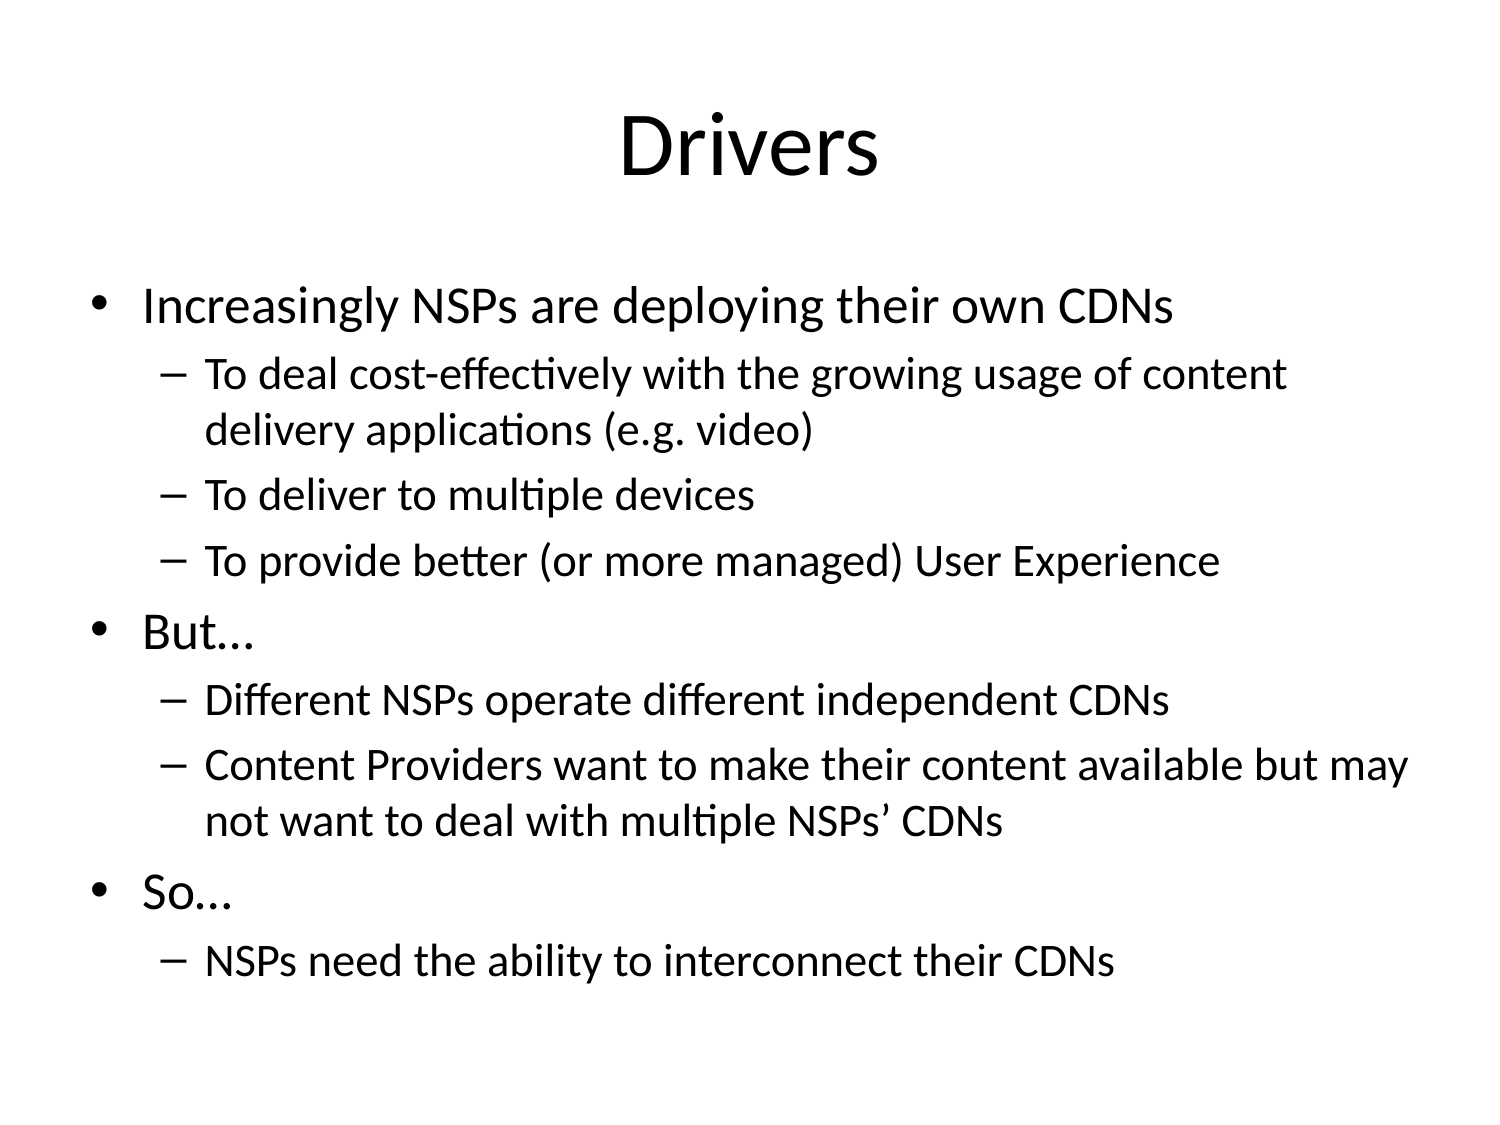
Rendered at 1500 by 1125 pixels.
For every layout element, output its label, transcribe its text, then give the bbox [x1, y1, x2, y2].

list Increasingly NSPs are deploying their own CDNs To deal cost-effectively with the growing usage of content delivery applications (e.g. video) To deliver to multiple devices To provide better (or more managed) User Experience But… Different NSPs operate different independent CDNs Content Providers want to make their content available but may not want to deal with multiple NSPs’ CDNs So… NSPs need the ability to interconnect their CDNs [75, 262, 1425, 1005]
title Drivers [75, 45, 1425, 233]
